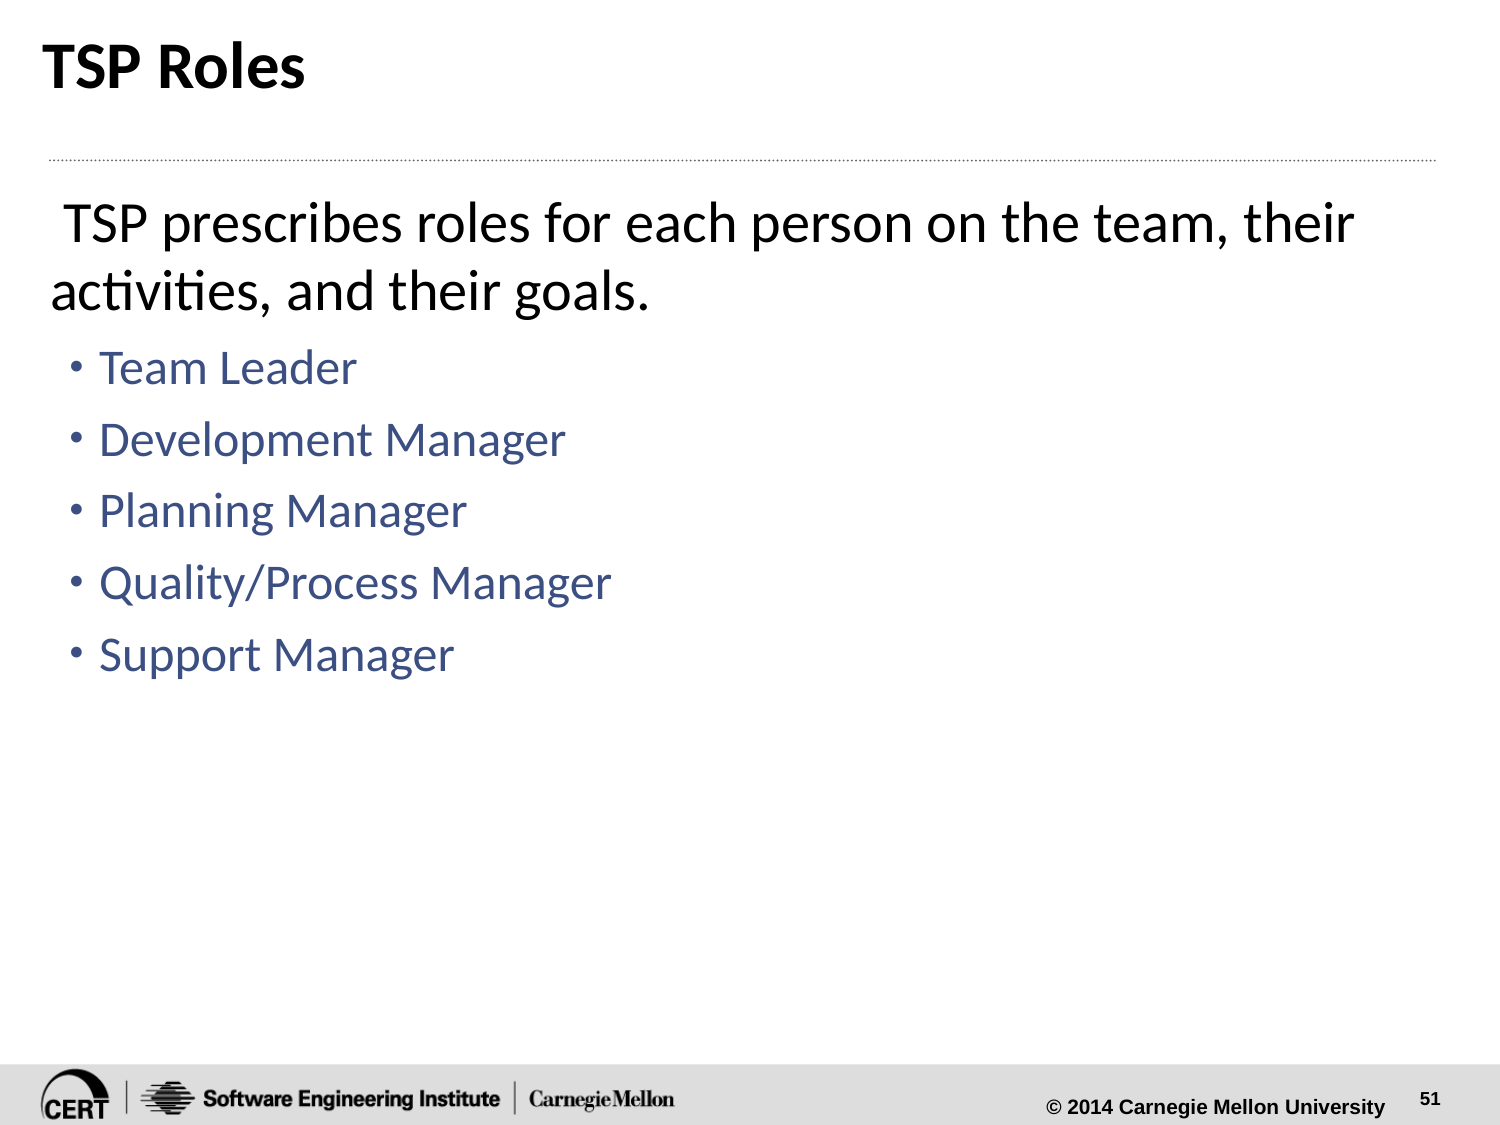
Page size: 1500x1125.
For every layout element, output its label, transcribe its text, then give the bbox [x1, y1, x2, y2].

title TSP Roles [42, 37, 1434, 155]
picture [24, 1065, 688, 1125]
list TSP prescribes roles for each person on the team, their activities, and their goals. Team Leader Development Manager Planning Manager Quality/Process Manager Support Manager [49, 187, 1438, 1001]
